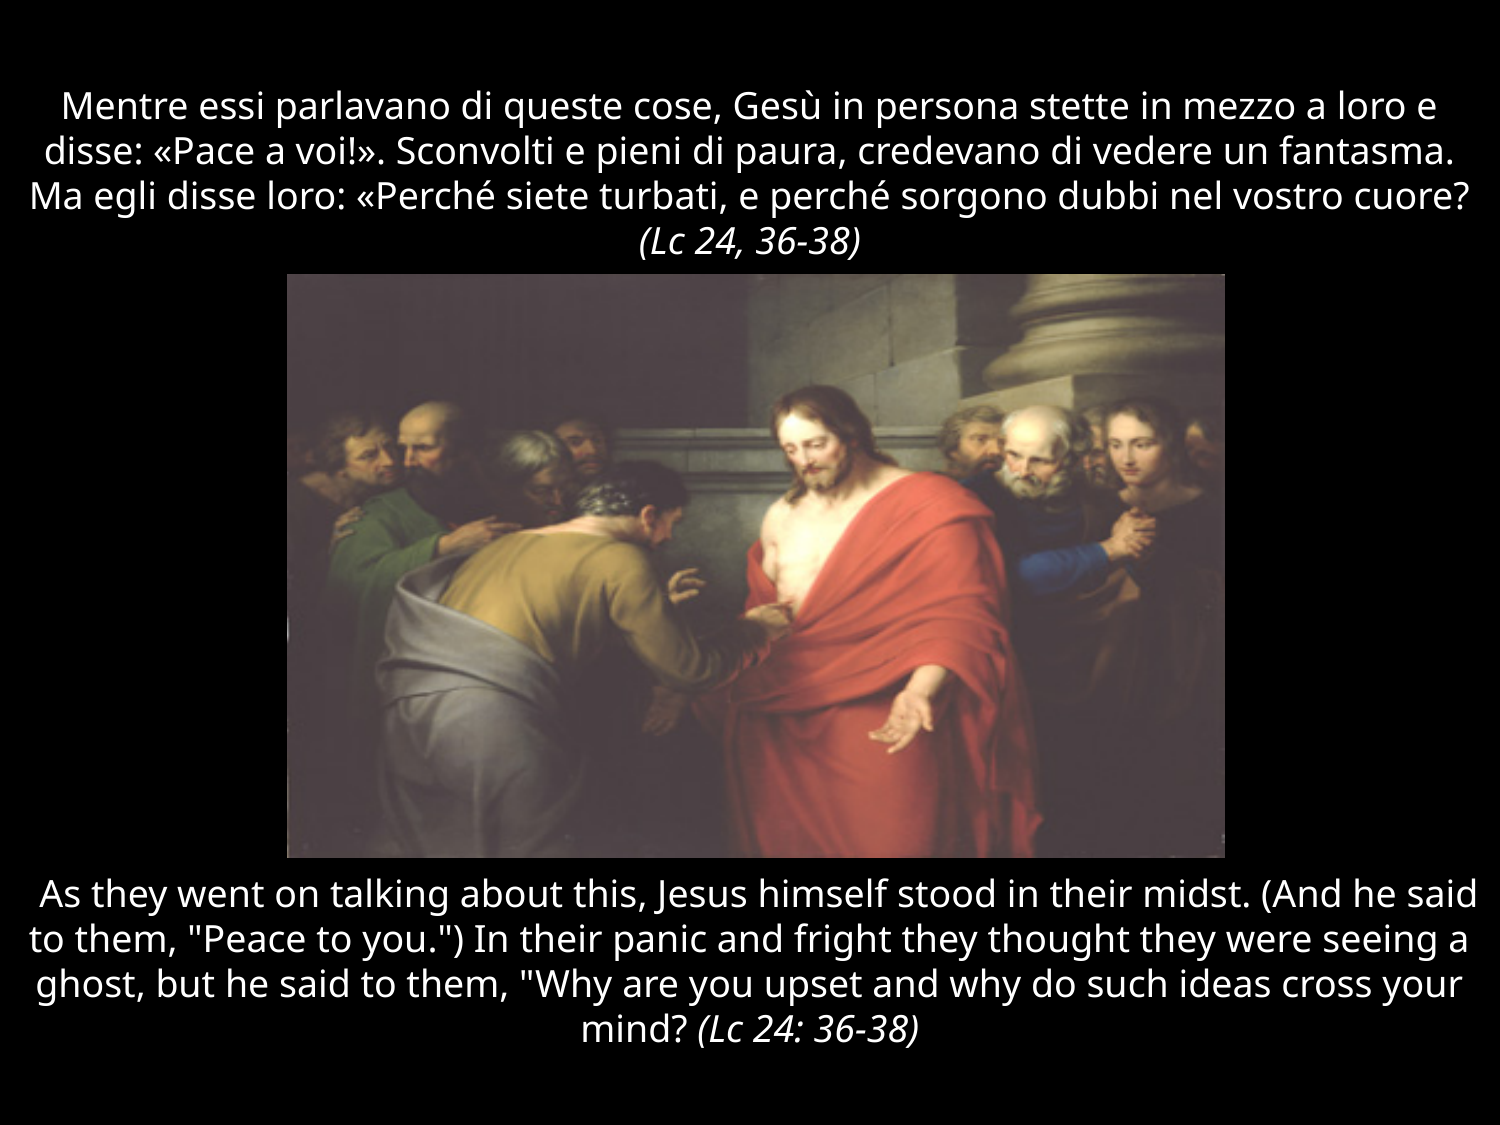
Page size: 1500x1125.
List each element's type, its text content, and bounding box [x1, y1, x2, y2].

text_box As they went on talking about this, Jesus himself stood in their midst. (And he said to them, "Peace to you.") In their panic and fright they thought they were seeing a ghost, but he said to them, "Why are you upset and why do such ideas cross your mind? (Lc 24: 36-38) [0, 862, 1500, 1058]
text_box Mentre essi parlavano di queste cose, Gesù in persona stette in mezzo a loro e disse: «Pace a voi!». Sconvolti e pieni di paura, credevano di vedere un fantasma. Ma egli disse loro: «Perché siete turbati, e perché sorgono dubbi nel vostro cuore? (Lc 24, 36-38) [0, 74, 1500, 270]
picture [287, 274, 1225, 858]
